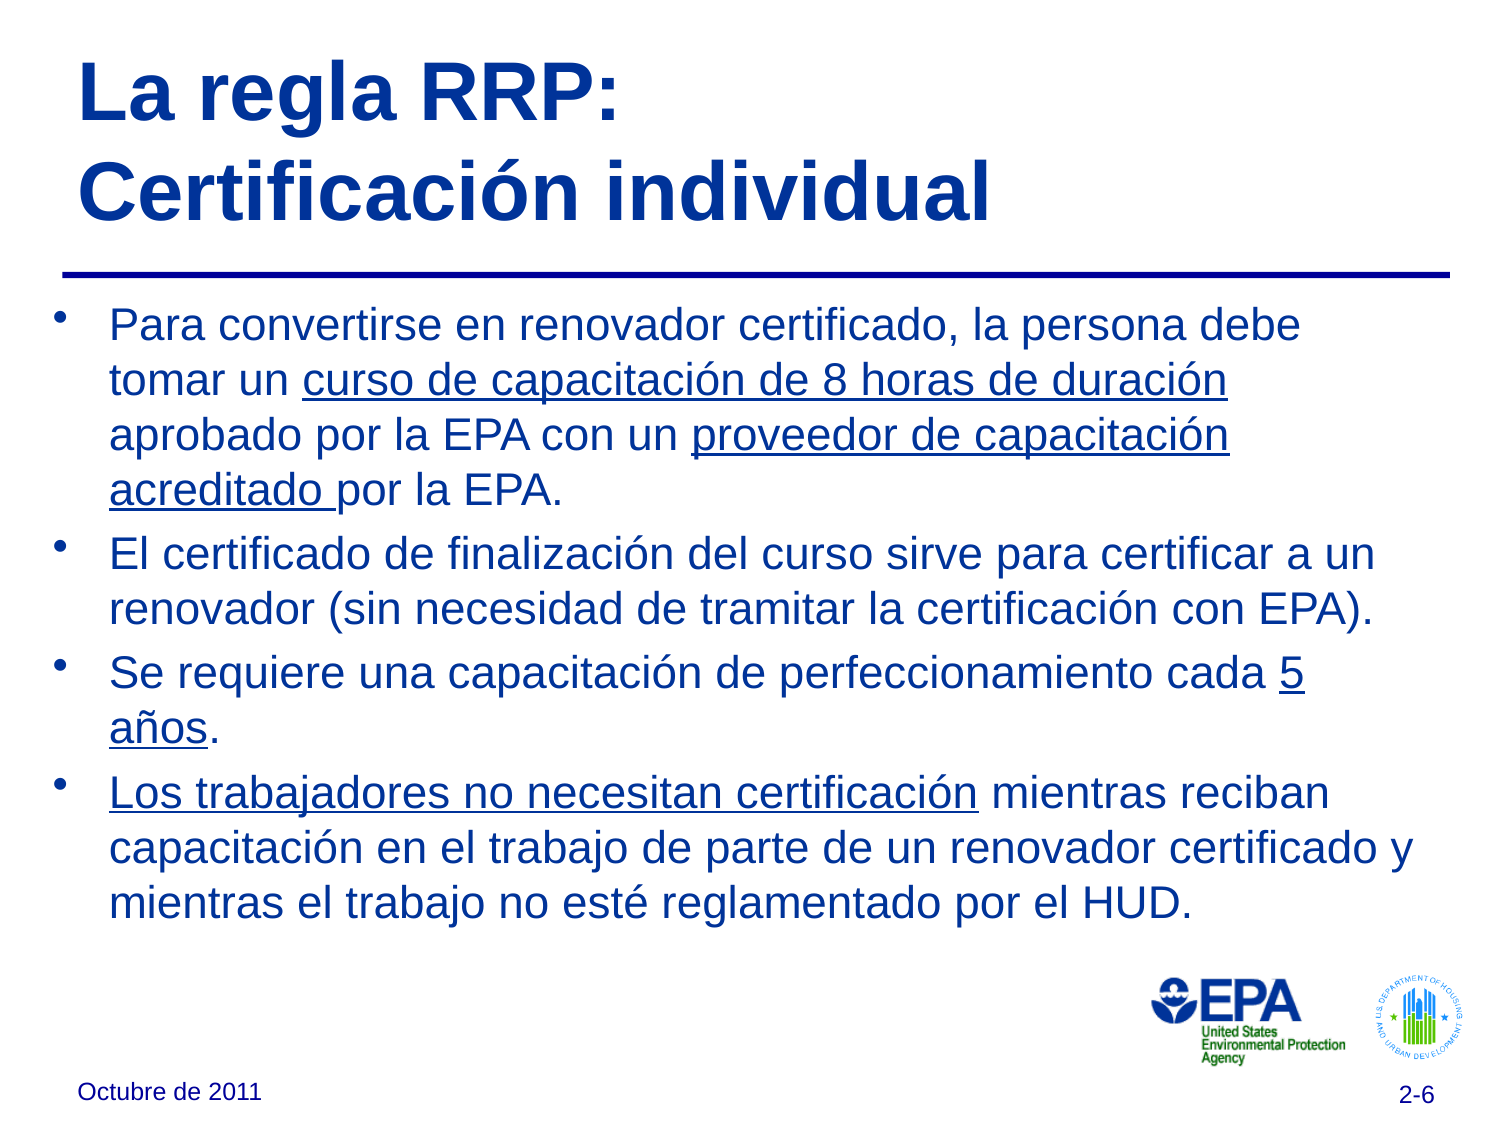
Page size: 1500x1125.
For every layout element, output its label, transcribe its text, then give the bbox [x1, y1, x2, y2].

title La regla RRP: Certificación individual [62, 37, 1451, 238]
picture [1149, 1038, 1350, 1049]
list Para convertirse en renovador certificado, la persona debe tomar un curso de capacitación de 8 horas de duración aprobado por la EPA con un proveedor de capacitación acreditado por la EPA. El certificado de finalización del curso sirve para certificar a un renovador (sin necesidad de tramitar la certificación con EPA). Se requiere una capacitación de perfeccionamiento cada 5 años. Los trabajadores no necesitan certificación mientras reciban capacitación en el trabajo de parte de un renovador certificado y mientras el trabajo no esté reglamentado por el HUD. [37, 287, 1438, 1038]
slide_number 2-6 [1137, 1049, 1451, 1113]
slide_number Octubre de 2011 [62, 1049, 376, 1113]
picture [1374, 974, 1463, 1060]
